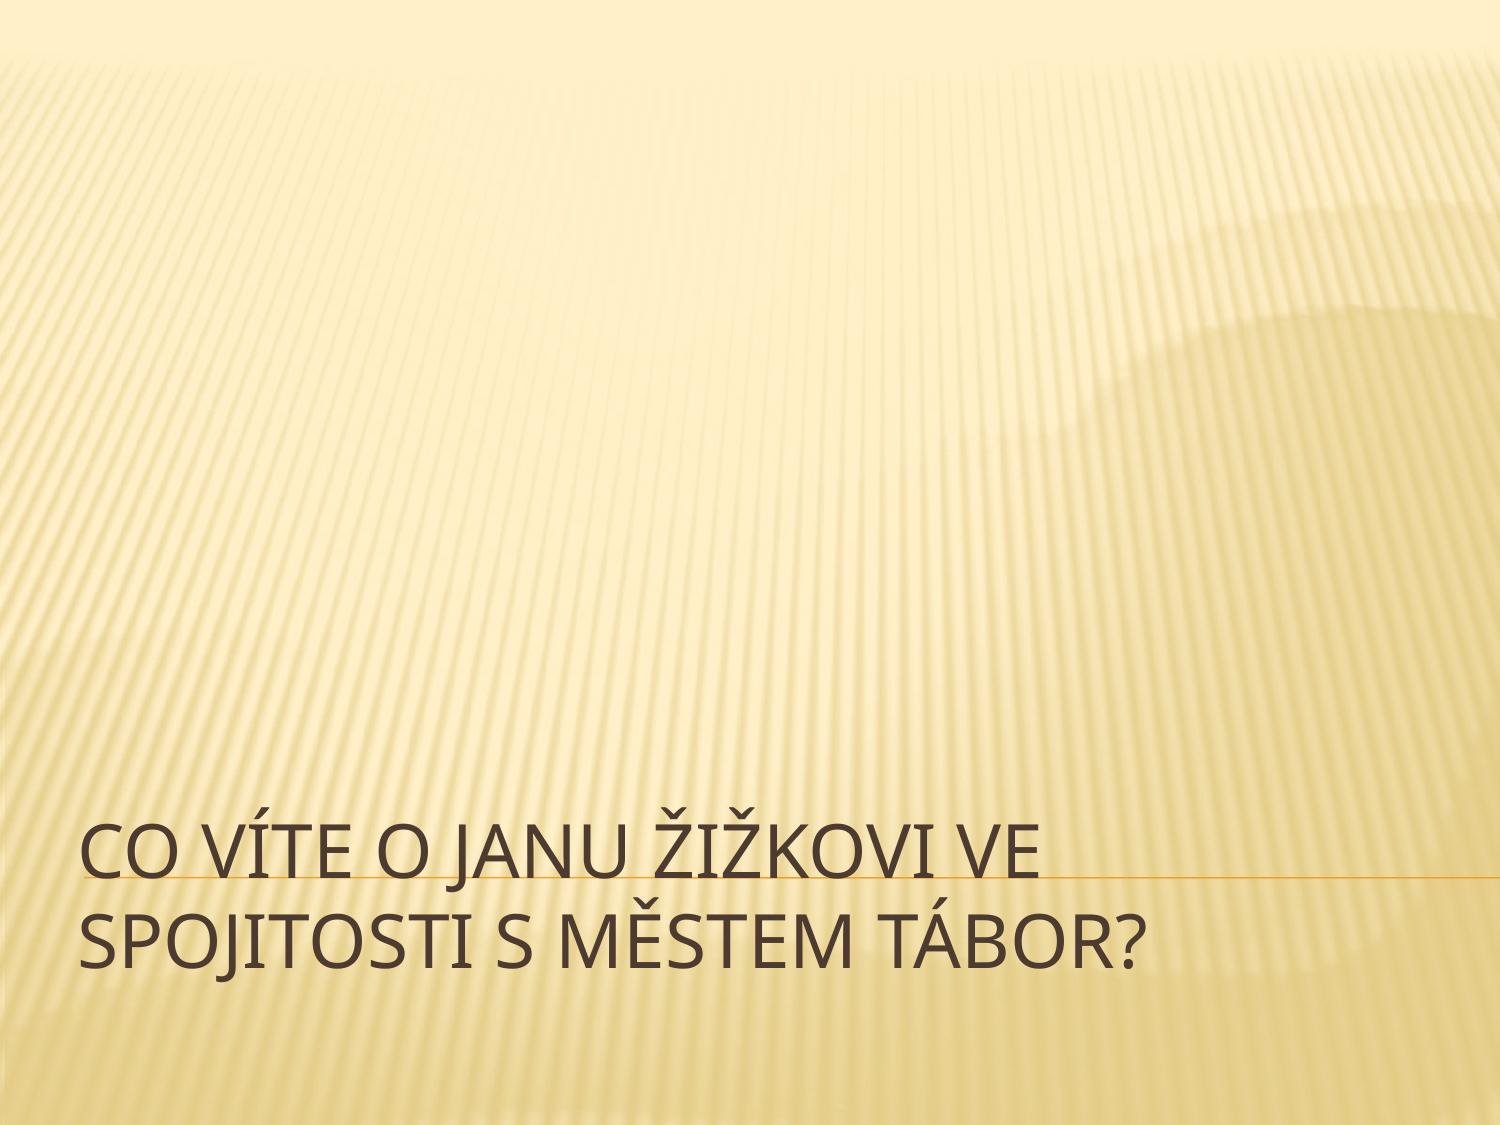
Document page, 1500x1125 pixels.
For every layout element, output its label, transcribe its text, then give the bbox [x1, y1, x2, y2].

title Co víte o Janu Žižkovi ve spojitosti s městem Tábor? [62, 796, 1450, 997]
